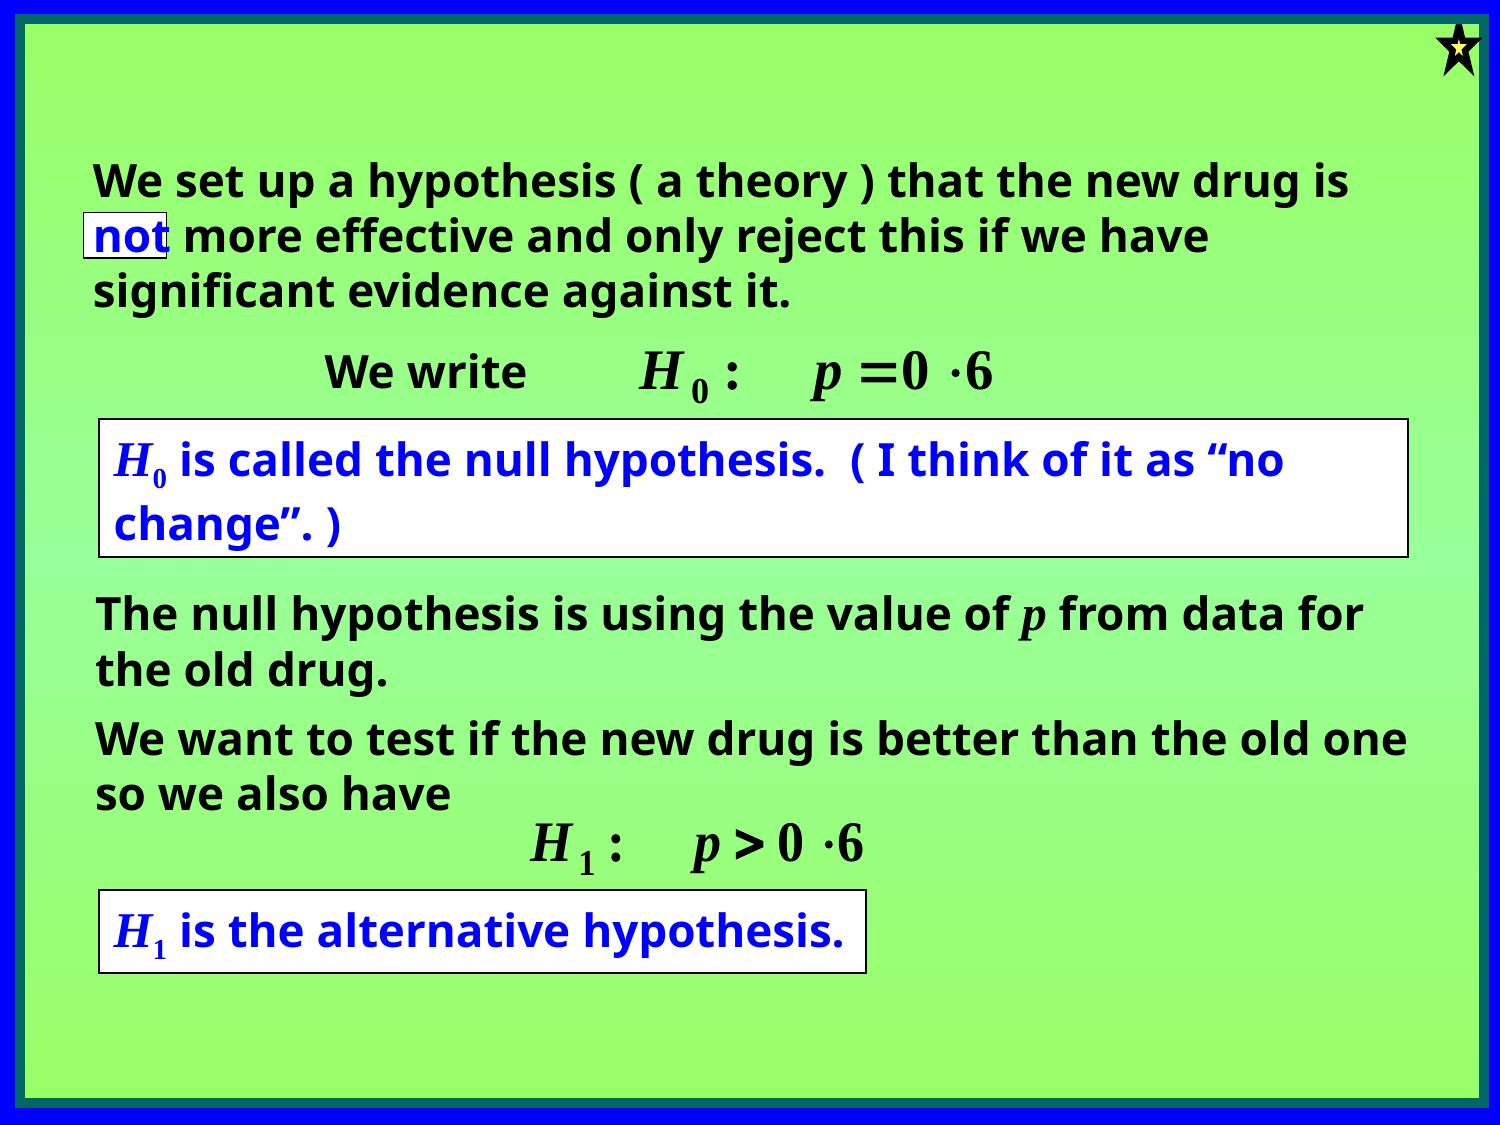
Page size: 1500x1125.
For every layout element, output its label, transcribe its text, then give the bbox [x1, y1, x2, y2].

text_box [518, 803, 871, 884]
text_box [1442, 24, 1475, 67]
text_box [309, 332, 1001, 412]
text_box H0 is called the null hypothesis. ( I think of it as “no change”. ) [98, 418, 1408, 557]
text_box We want to test if the new drug is better than the old one so we also have [80, 703, 1439, 827]
text_box Scatter and Correlations [1437, 24, 1479, 73]
text_box The null hypothesis is using the value of p from data for the old drug. [80, 573, 1439, 703]
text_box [77, 144, 1442, 325]
text_box H1 is the alternative hypothesis. [98, 889, 867, 973]
